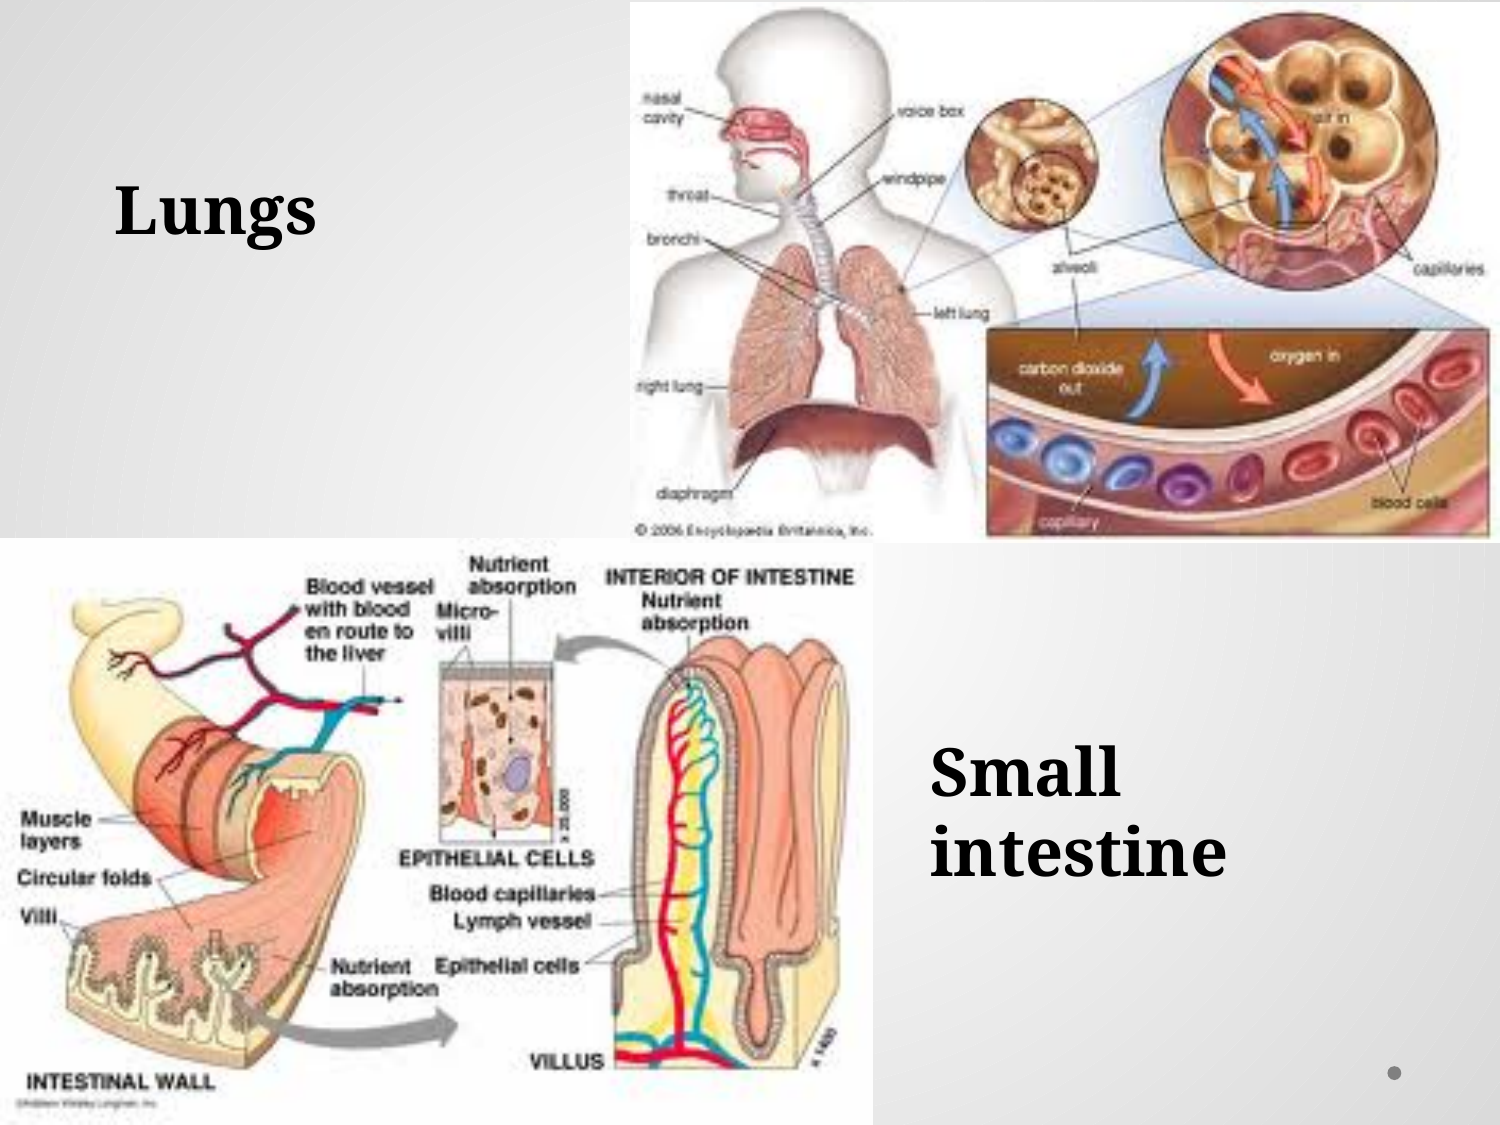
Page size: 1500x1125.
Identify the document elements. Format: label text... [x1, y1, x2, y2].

text_box Small intestine [915, 722, 1353, 898]
text_box Lungs [100, 160, 491, 256]
picture [0, 2, 1500, 1125]
